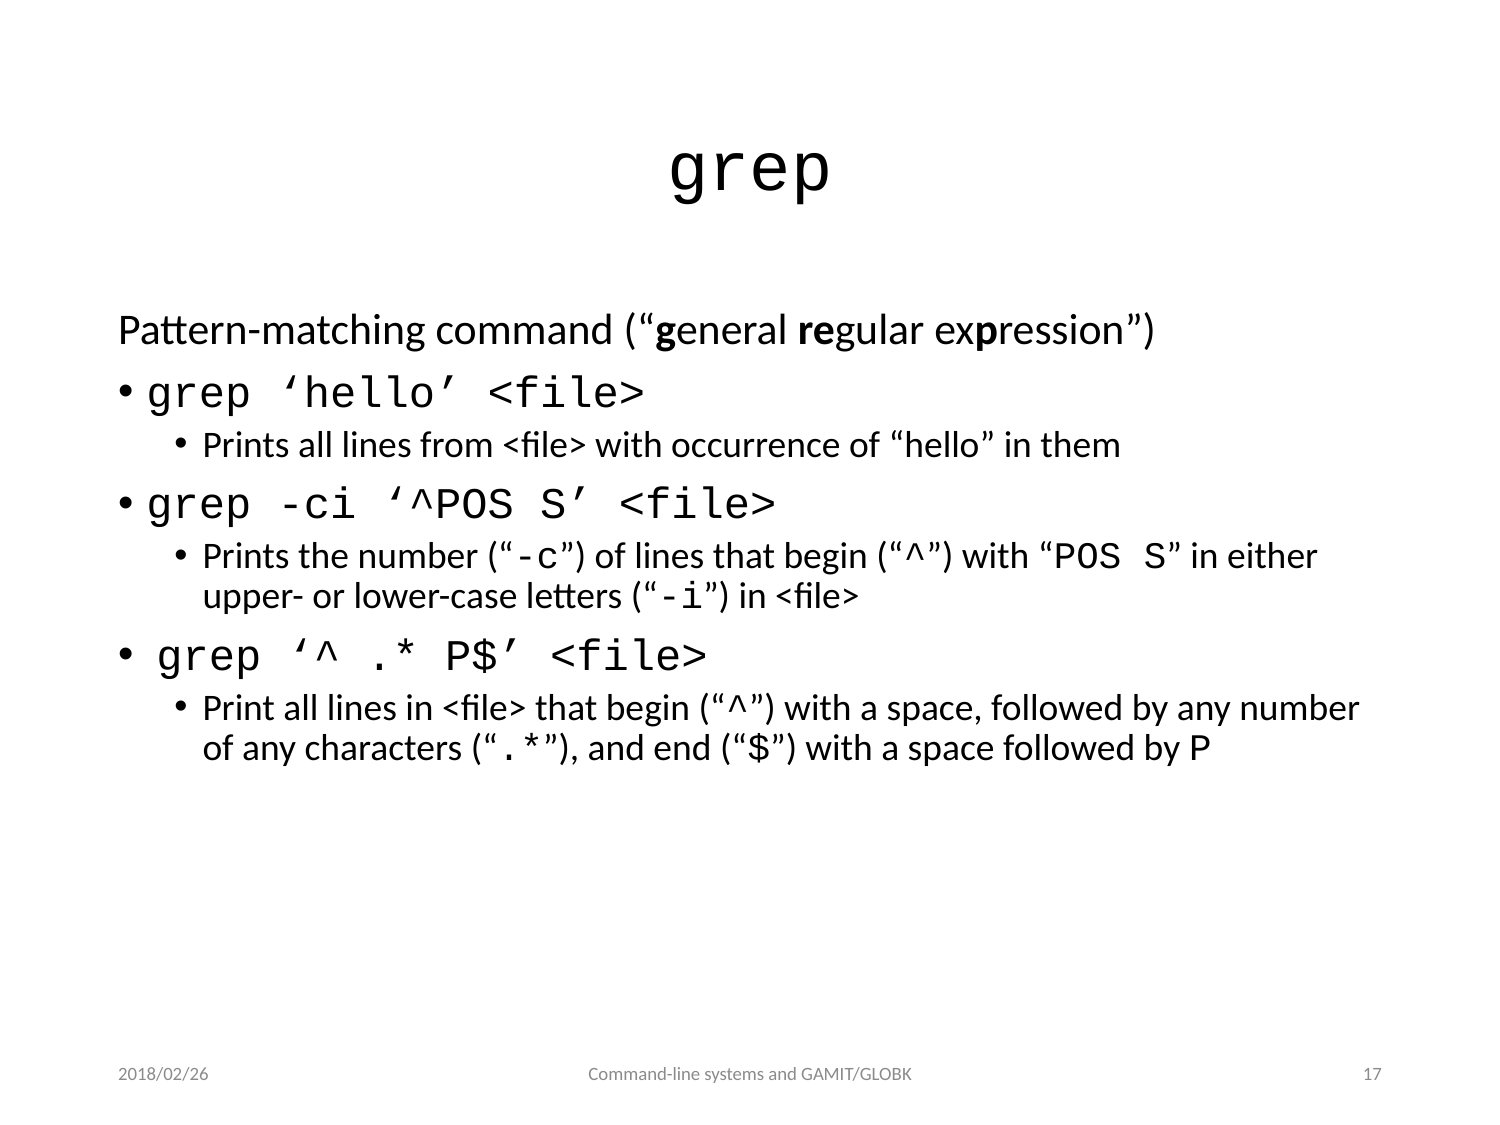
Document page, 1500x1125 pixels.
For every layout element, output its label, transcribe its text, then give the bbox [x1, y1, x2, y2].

title grep [103, 59, 1397, 278]
slide_number 16 [1059, 1042, 1397, 1103]
footer Command-line systems and GAMIT/GLOBK [496, 1042, 1004, 1103]
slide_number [103, 1042, 441, 1103]
list Pattern-matching command (“general regular expression”) grep ‘hello’ <file> Prints all lines from <file> with occurrence of “hello” in them grep -ci ‘^POS S’ <file> Prints the number (“-c”) of lines that begin (“^”) with “POS S” in either upper- or lower-case letters (“-i”) in <file> grep ‘^ .* P$’ <file> Print all lines in <file> that begin (“^”) with a space, followed by any number of any characters (“.*”), and end (“$”) with a space followed by P [103, 299, 1397, 1014]
